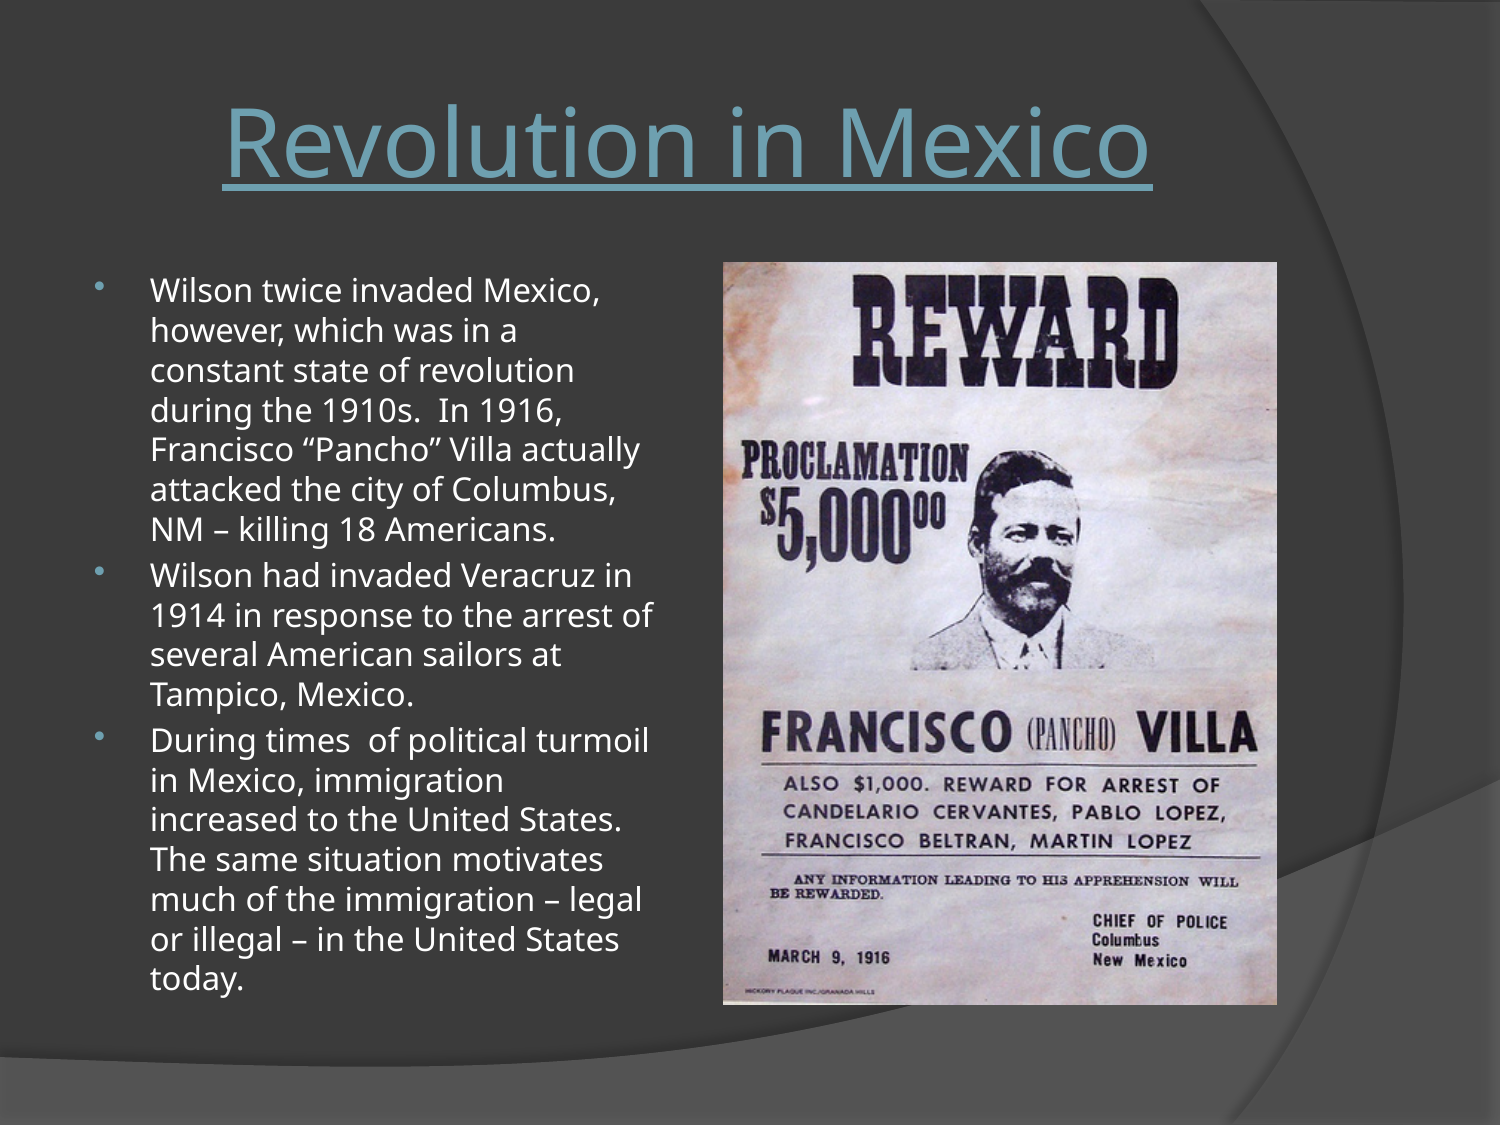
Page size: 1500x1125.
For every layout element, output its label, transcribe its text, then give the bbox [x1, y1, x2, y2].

list Wilson twice invaded Mexico, however, which was in a constant state of revolution during the 1910s. In 1916, Francisco “Pancho” Villa actually attacked the city of Columbus, NM – killing 18 Americans. Wilson had invaded Veracruz in 1914 in response to the arrest of several American sailors at Tampico, Mexico. During times of political turmoil in Mexico, immigration increased to the United States. The same situation motivates much of the immigration – legal or illegal – in the United States today. [75, 262, 675, 1005]
title Revolution in Mexico [75, 45, 1300, 233]
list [722, 262, 1278, 1006]
